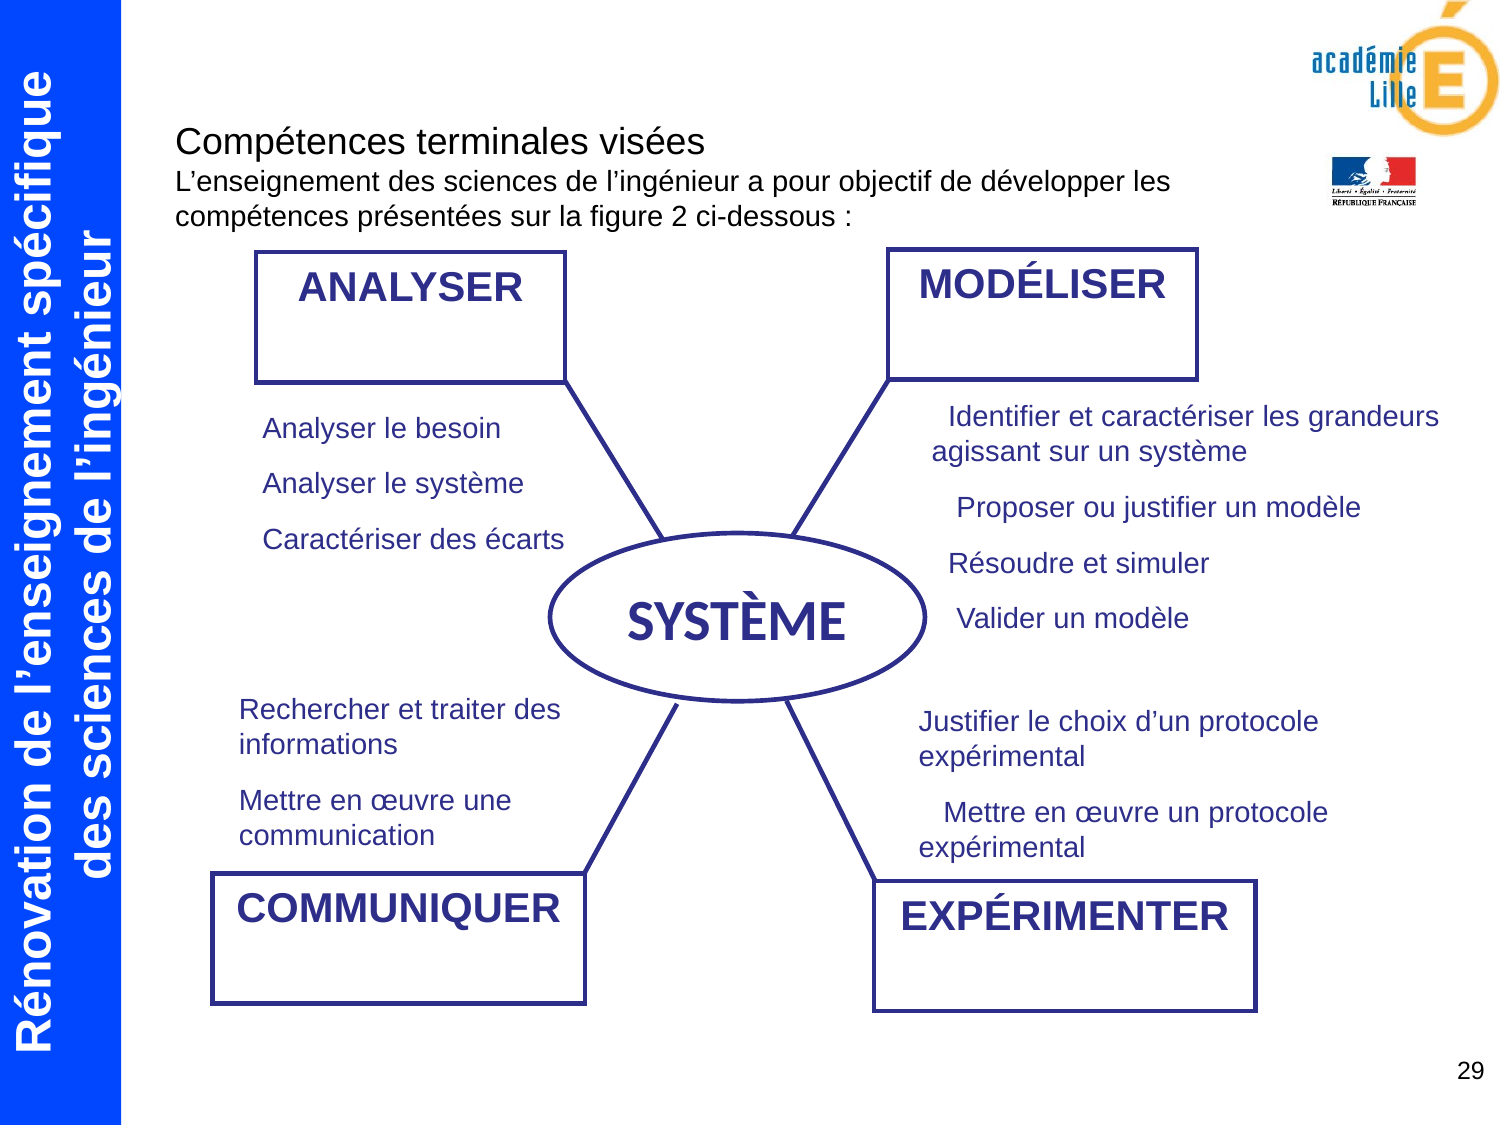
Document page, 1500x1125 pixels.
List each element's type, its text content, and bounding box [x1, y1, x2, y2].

slide_number 29 [1149, 1046, 1500, 1125]
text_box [212, 249, 1463, 1012]
text_box Compétences terminales visées L’enseignement des sciences de l’ingénieur a pour objectif de développer les compétences présentées sur la figure 2 ci-dessous : [160, 109, 1270, 240]
picture [1312, 0, 1500, 206]
